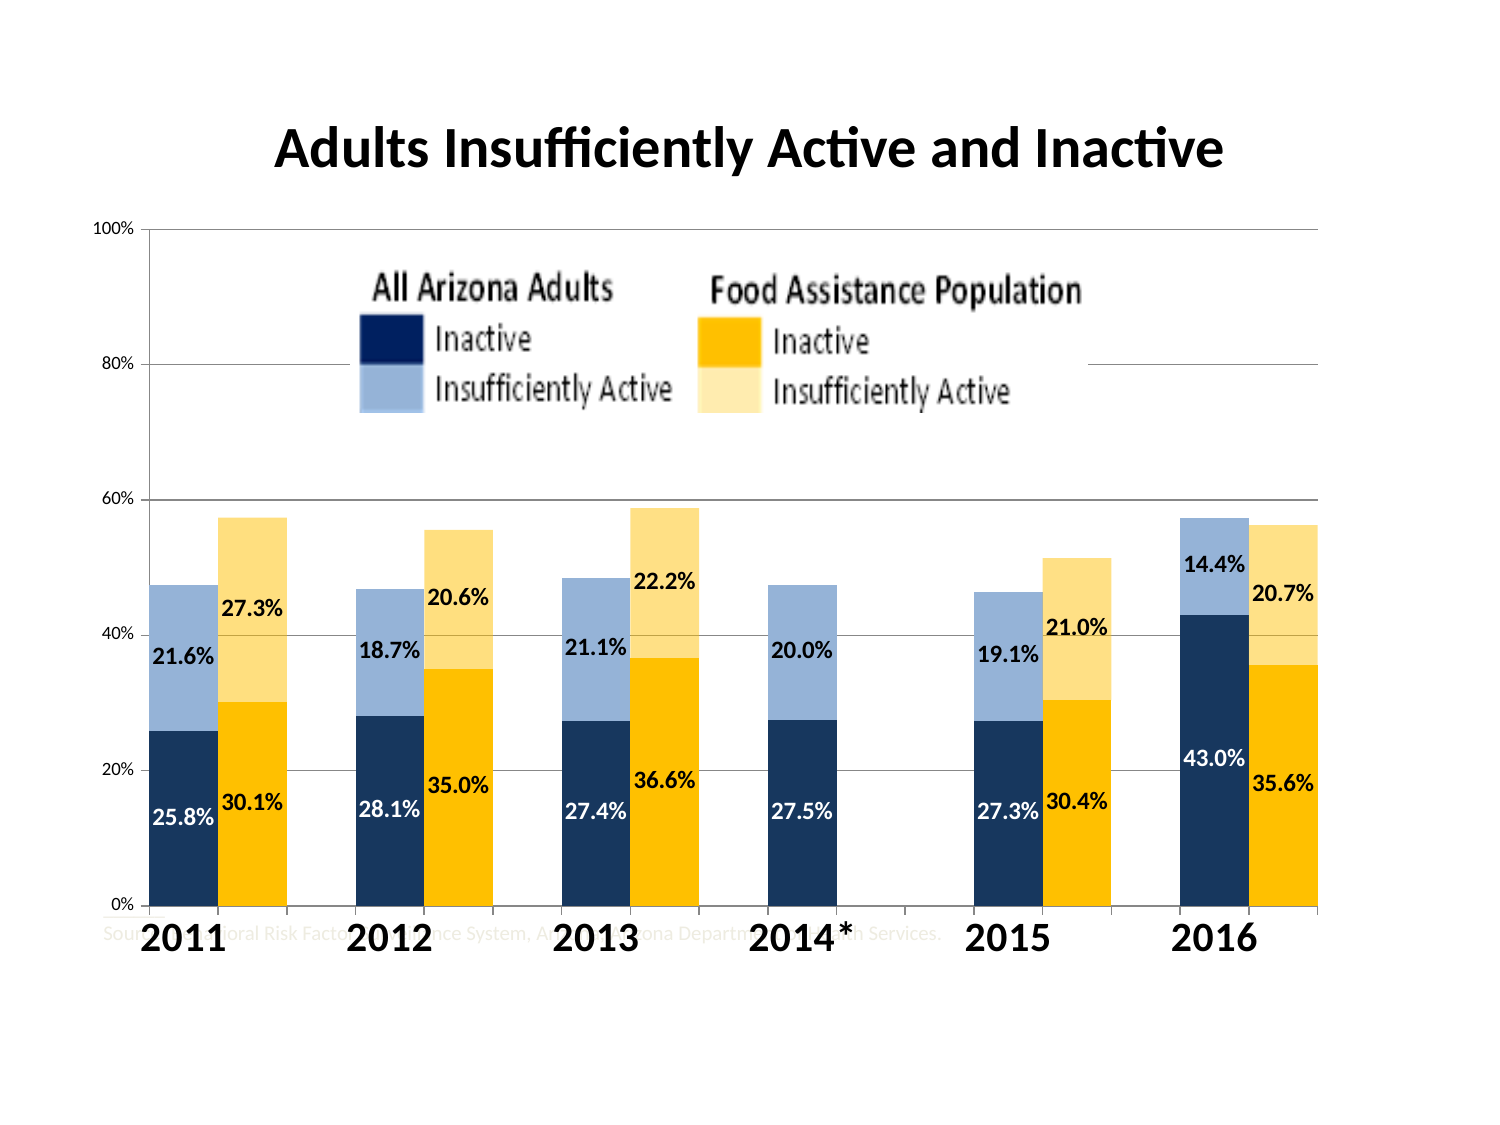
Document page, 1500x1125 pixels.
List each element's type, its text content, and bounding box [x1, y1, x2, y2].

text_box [349, 249, 1088, 413]
chart [62, 212, 1388, 1001]
title Adults Insufficiently Active and Inactive [75, 87, 1425, 200]
